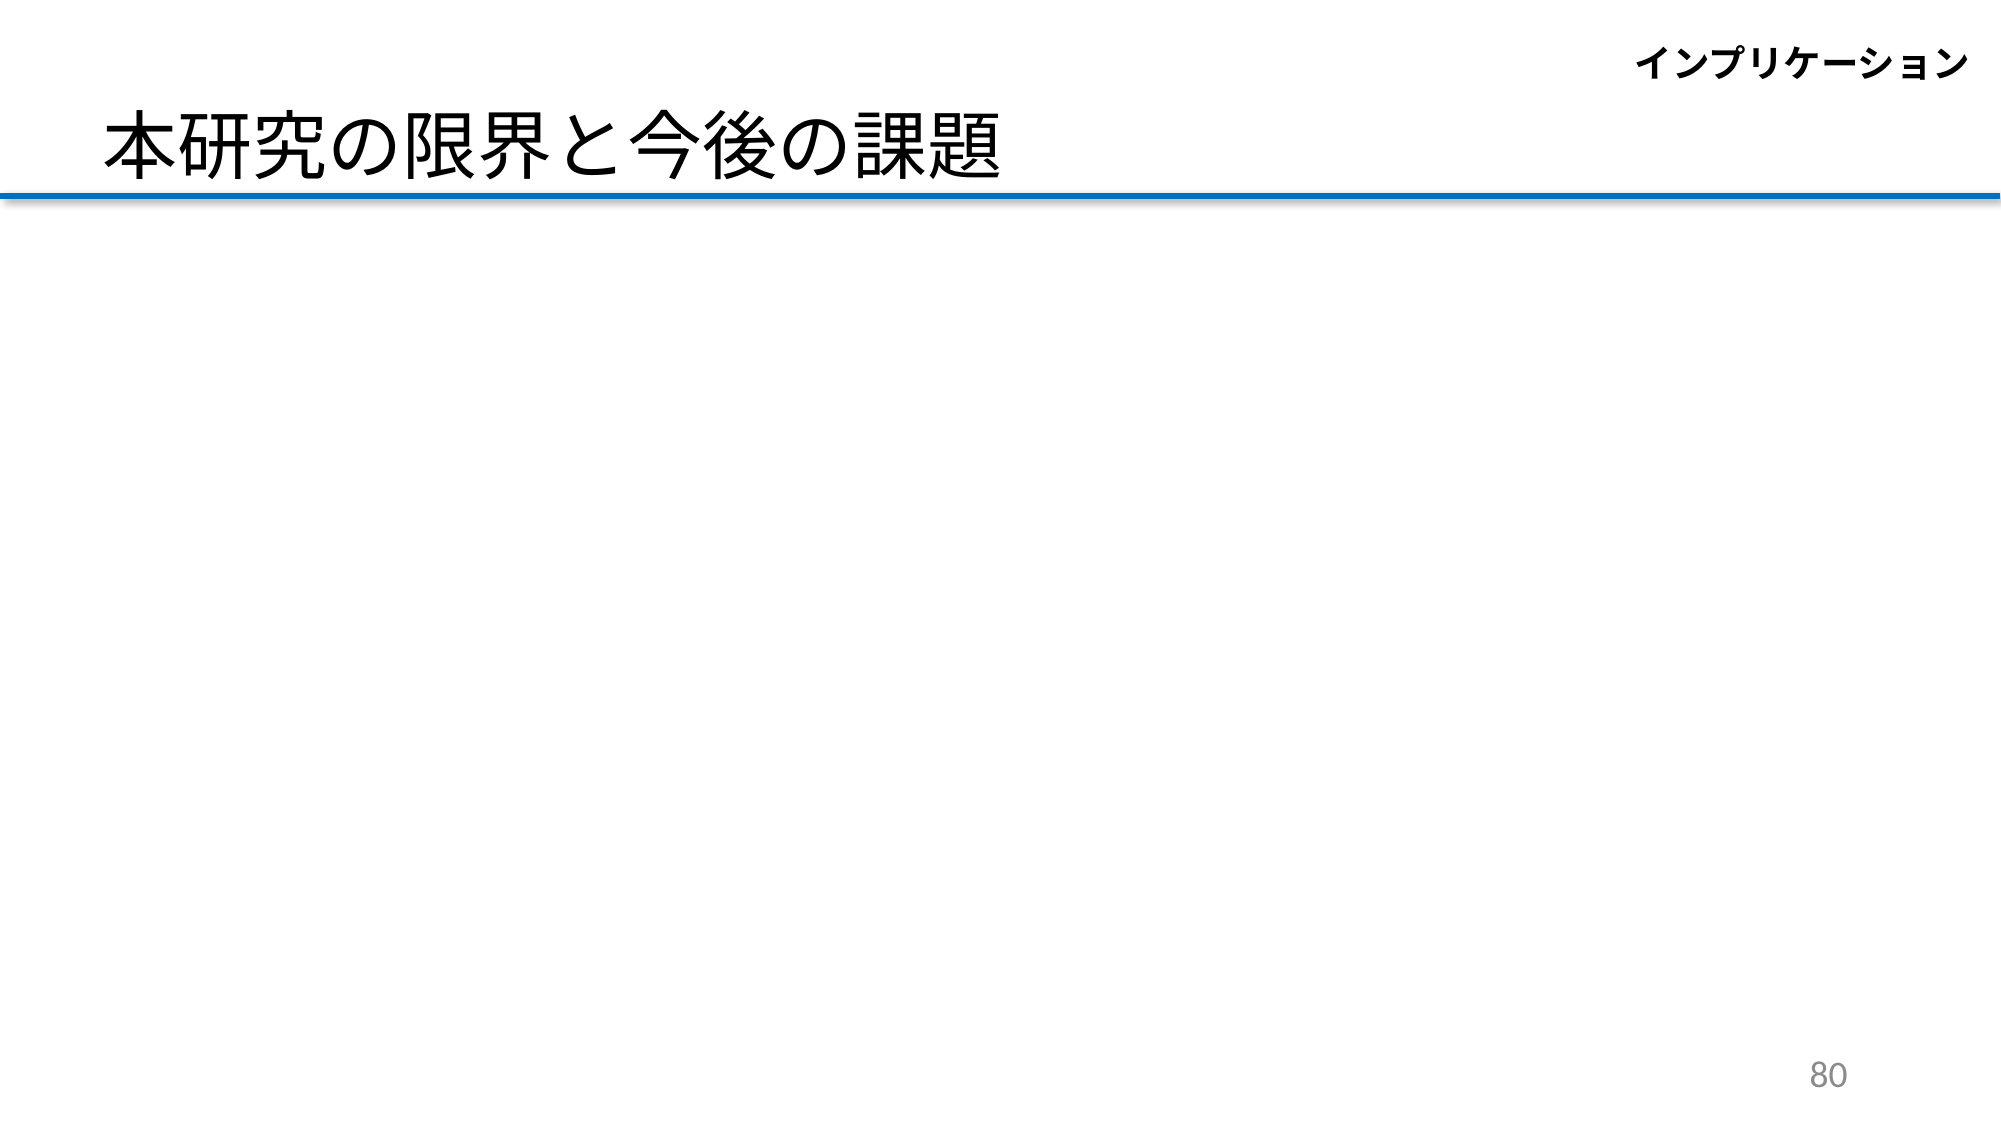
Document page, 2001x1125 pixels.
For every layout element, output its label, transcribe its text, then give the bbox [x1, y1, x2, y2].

slide_number 80 [1412, 1042, 1863, 1103]
text_box インプリケーション [1619, 33, 1986, 93]
text_box 本研究の限界と今後の課題 [87, 91, 1018, 197]
